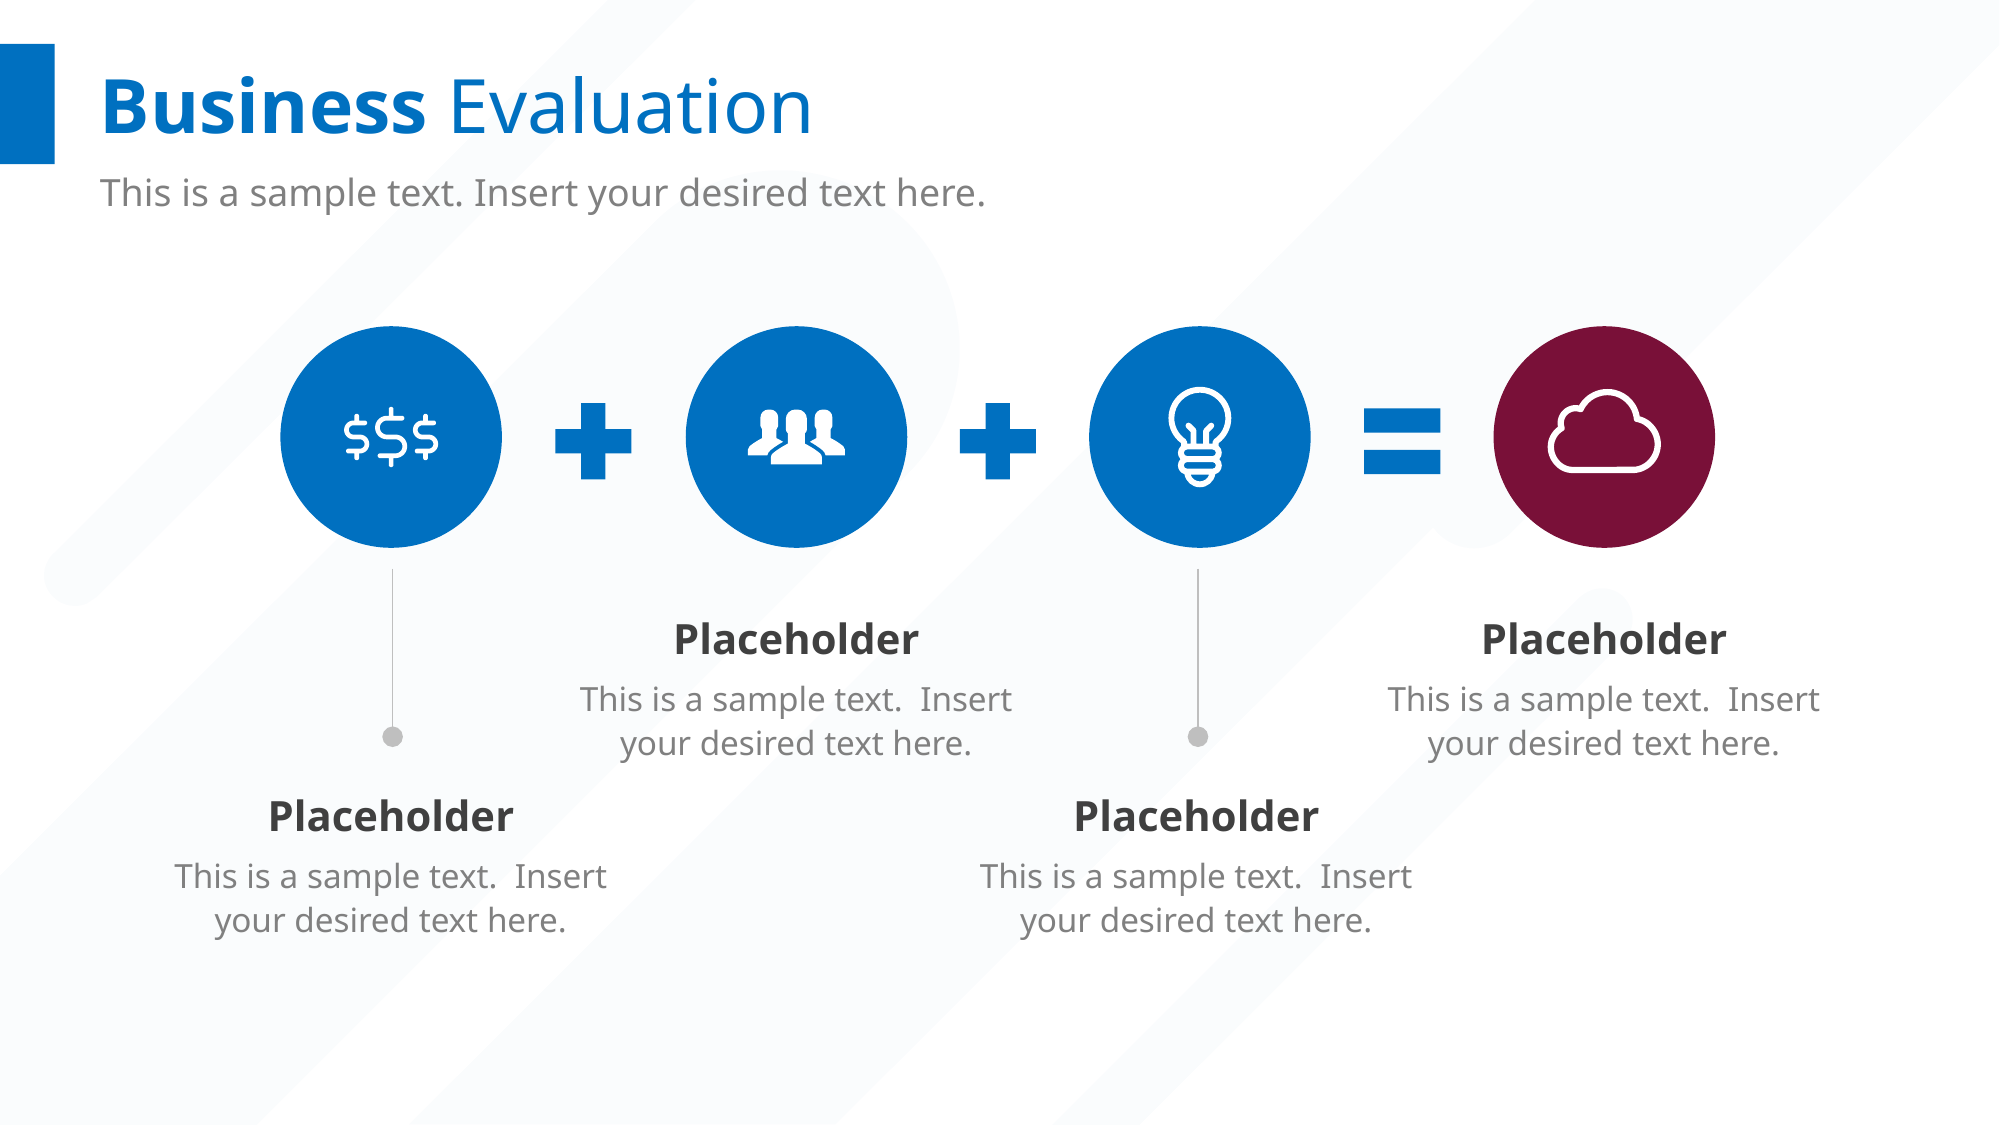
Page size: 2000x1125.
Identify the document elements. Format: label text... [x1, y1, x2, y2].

text_box This is a sample text. Insert your desired text here. [577, 671, 1016, 770]
text_box [1168, 386, 1232, 488]
text_box Placeholder [977, 777, 1416, 848]
text_box [683, 324, 910, 550]
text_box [1363, 408, 1441, 475]
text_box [747, 409, 846, 465]
text_box This is a sample text. Insert your desired text here. [1384, 671, 1824, 770]
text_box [554, 402, 632, 480]
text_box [343, 406, 439, 468]
text_box [1491, 324, 1718, 550]
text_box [959, 402, 1037, 480]
text_box [278, 324, 505, 550]
text_box This is a sample text. Insert your desired text here. [171, 848, 611, 947]
title Business Evaluation [99, 45, 1900, 159]
text_box [1087, 324, 1313, 550]
list This is a sample text. Insert your desired text here. [99, 159, 1900, 227]
text_box [1545, 386, 1664, 476]
text_box Placeholder [577, 600, 1016, 671]
text_box Placeholder [1384, 600, 1824, 671]
text_box This is a sample text. Insert your desired text here. [977, 848, 1416, 947]
text_box Placeholder [171, 777, 611, 848]
